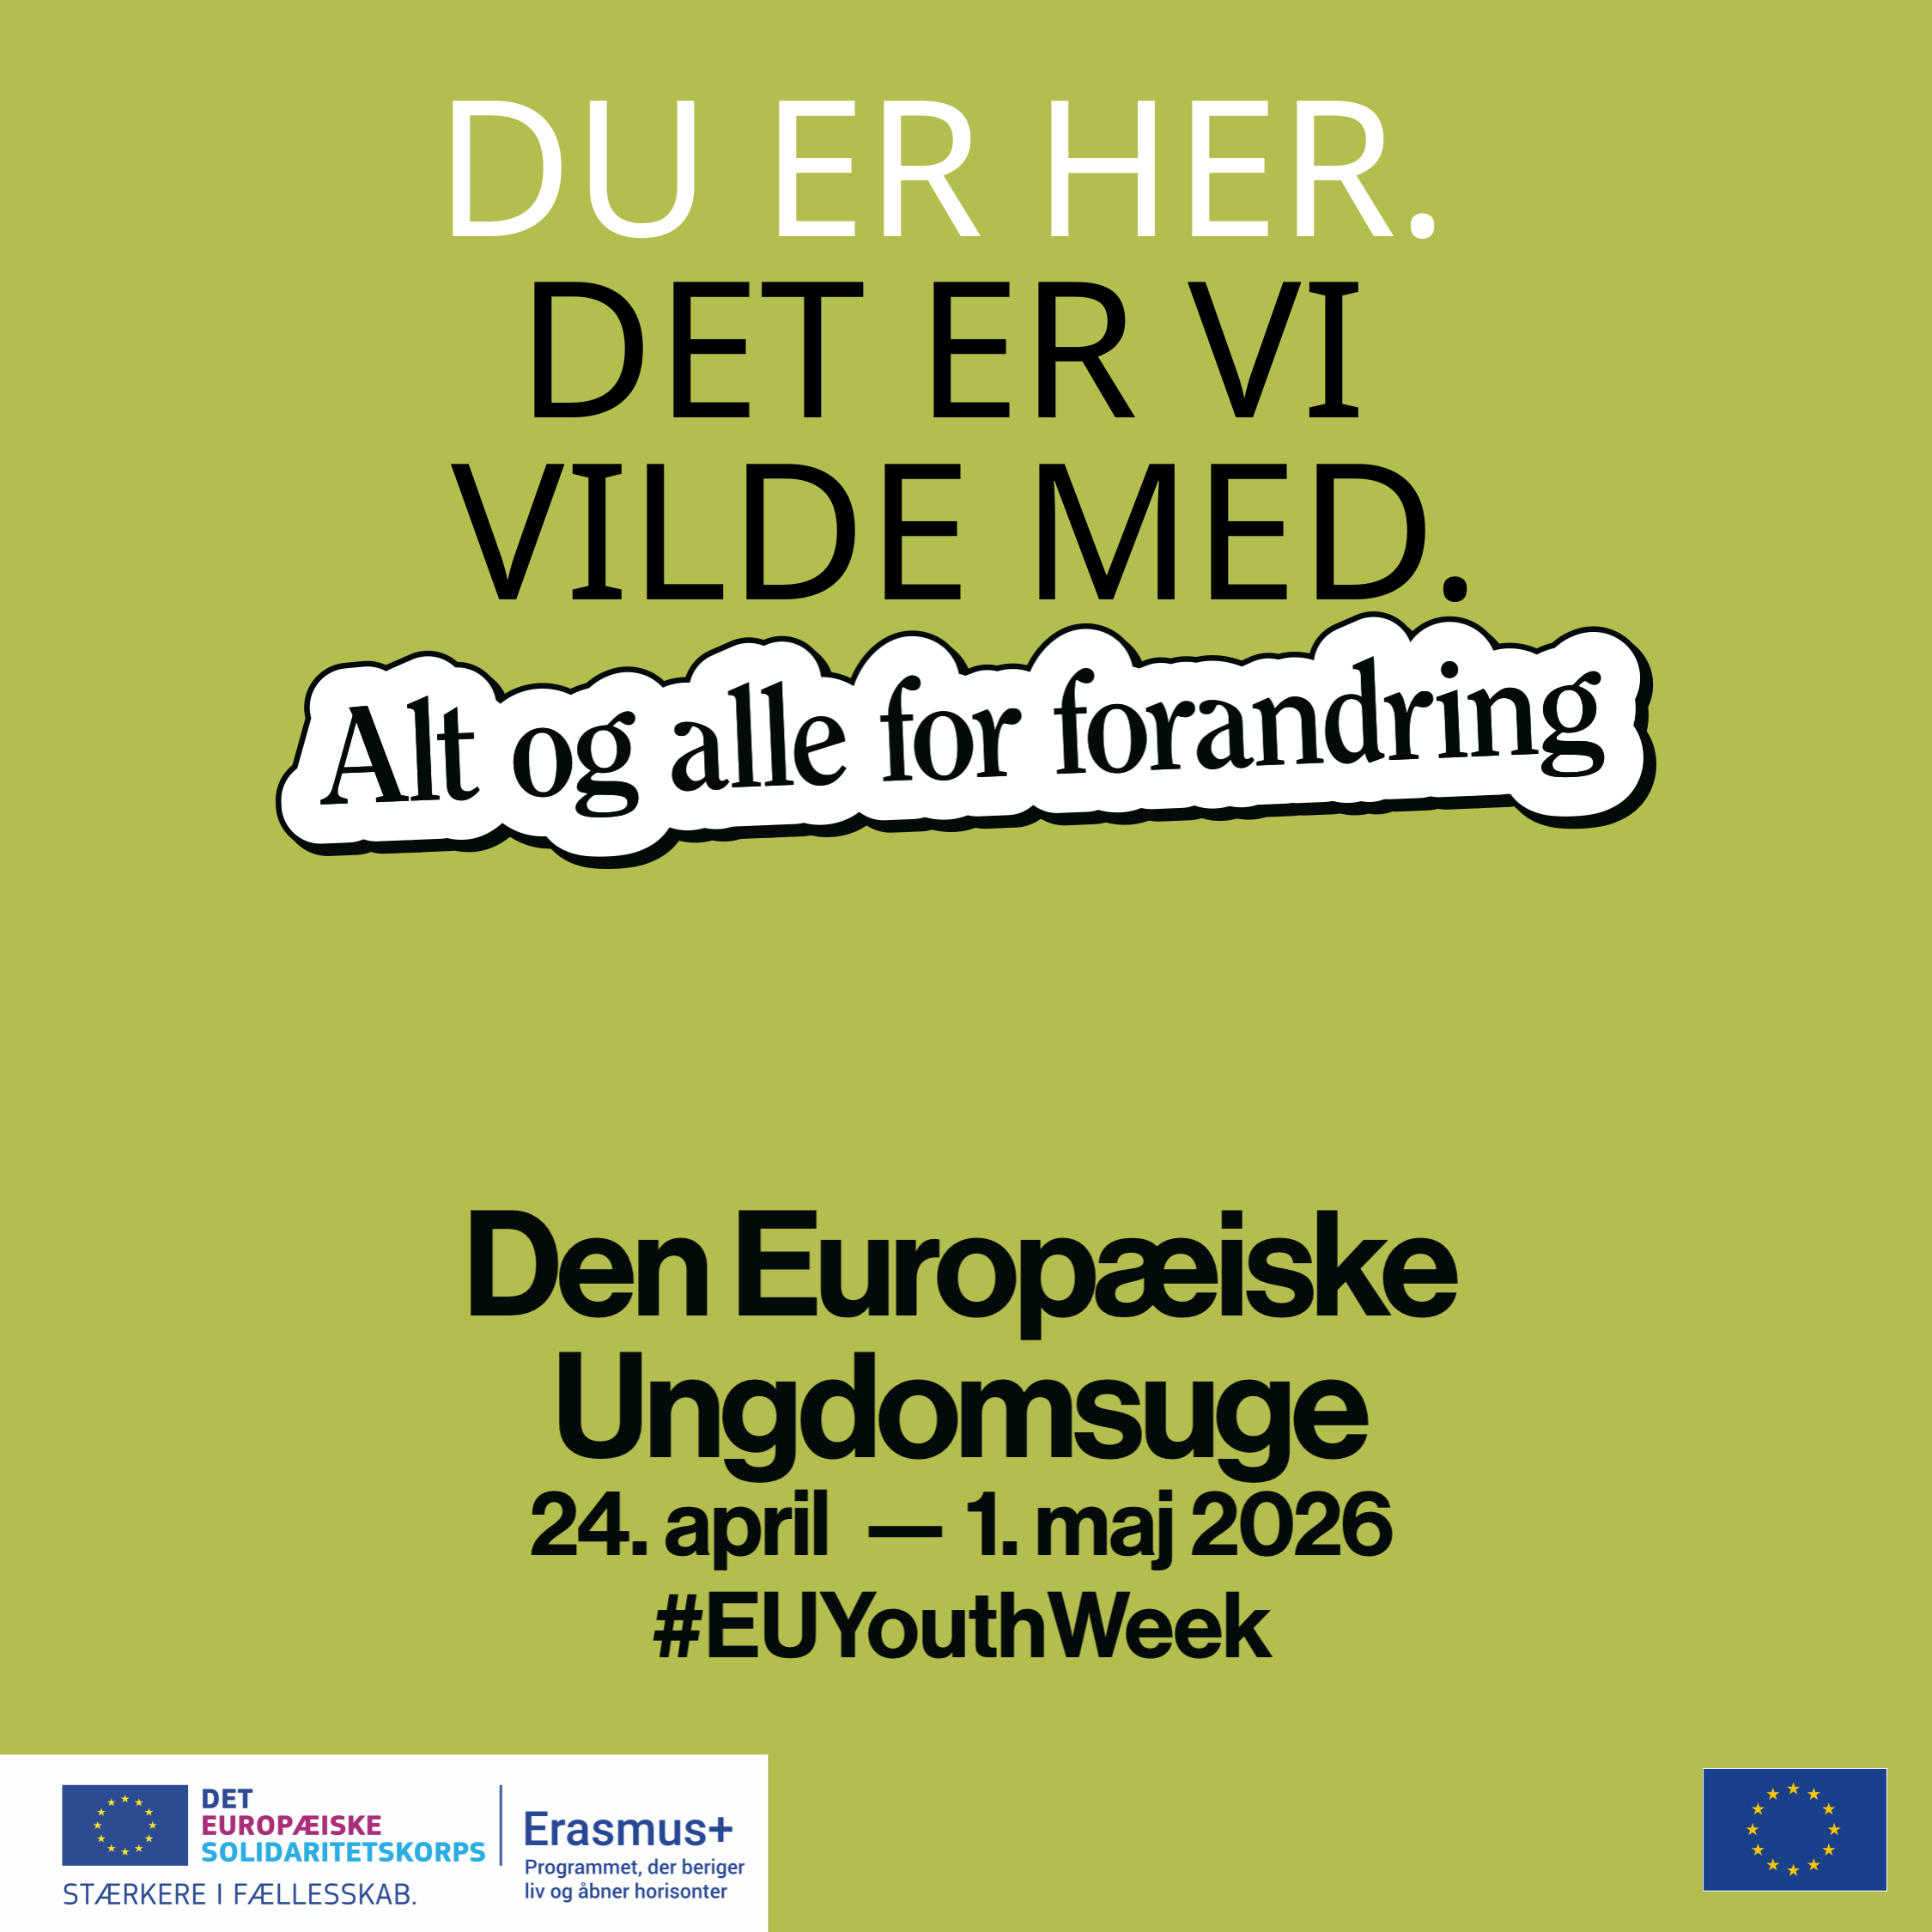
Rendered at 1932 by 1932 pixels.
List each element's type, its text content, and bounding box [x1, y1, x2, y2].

picture [276, 611, 1656, 869]
picture [0, 1189, 1887, 1932]
text_box DU ER HER. DET ER VI VILDE MED. [430, 86, 1502, 611]
